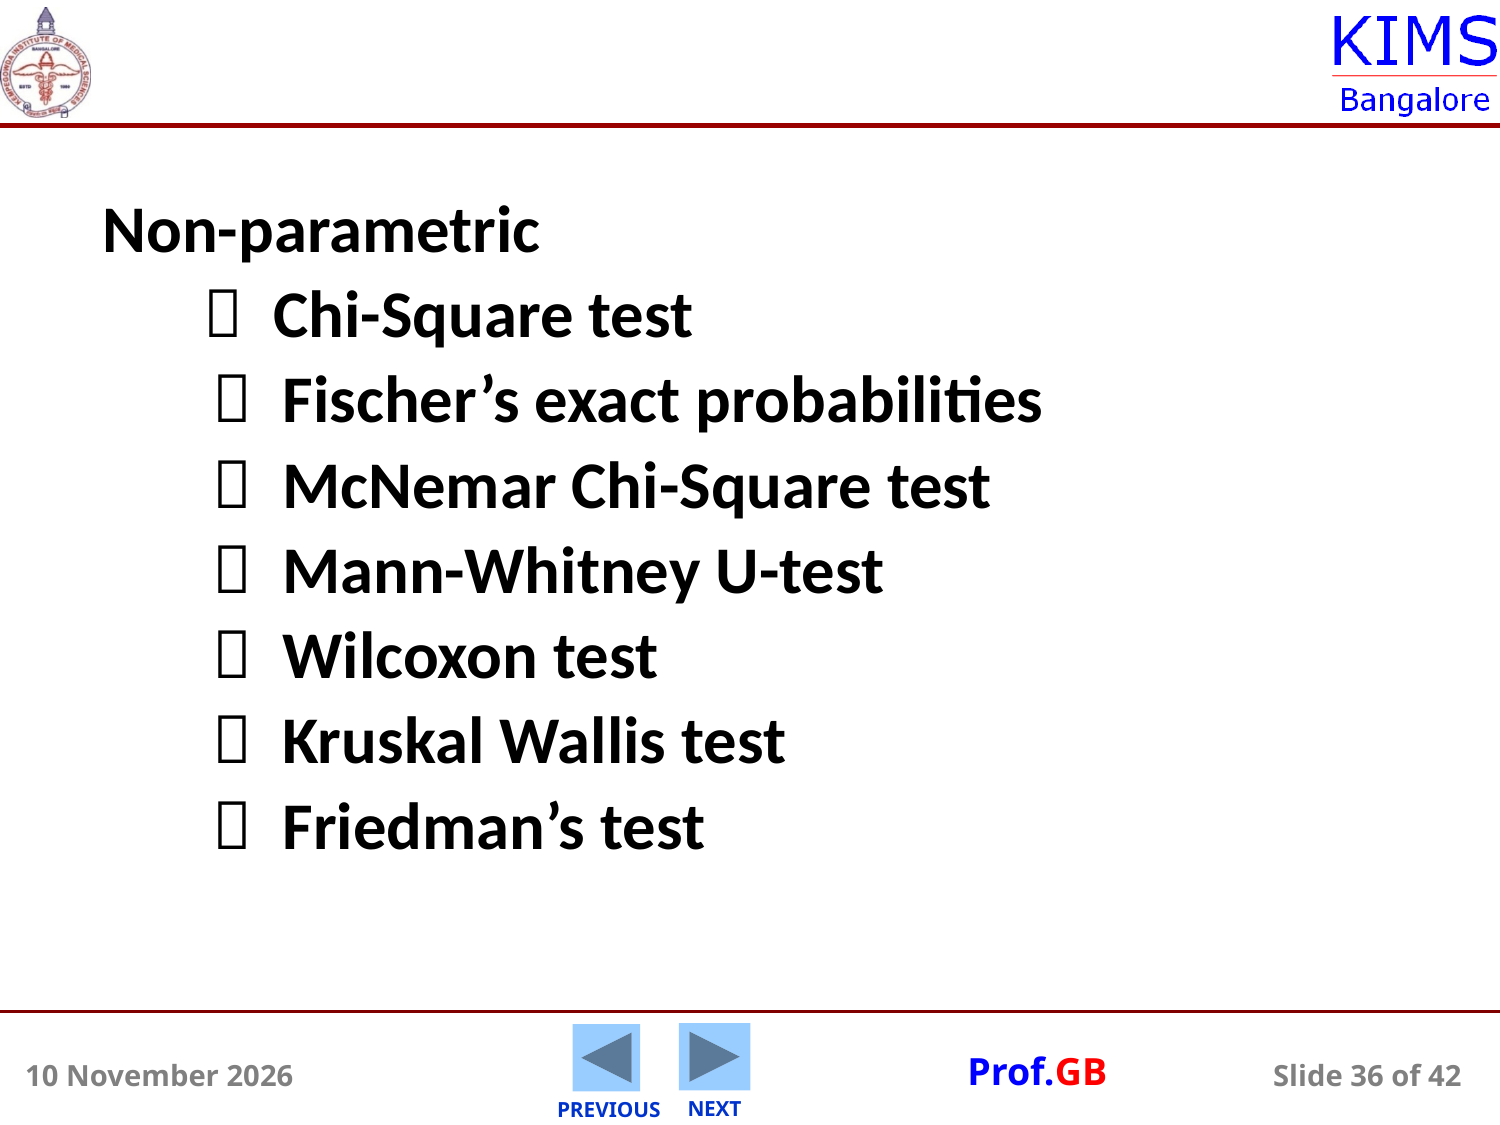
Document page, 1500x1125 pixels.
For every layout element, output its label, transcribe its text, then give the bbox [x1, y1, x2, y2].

text_box Non-parametric  Chi-Square test  Fischer’s exact probabilities  McNemar Chi-Square test  Mann-Whitney U-test  Wilcoxon test  Kruskal Wallis test  Friedman’s test [87, 187, 1425, 888]
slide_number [10, 1051, 396, 1103]
picture [1330, 12, 1500, 118]
picture [0, 7, 91, 118]
